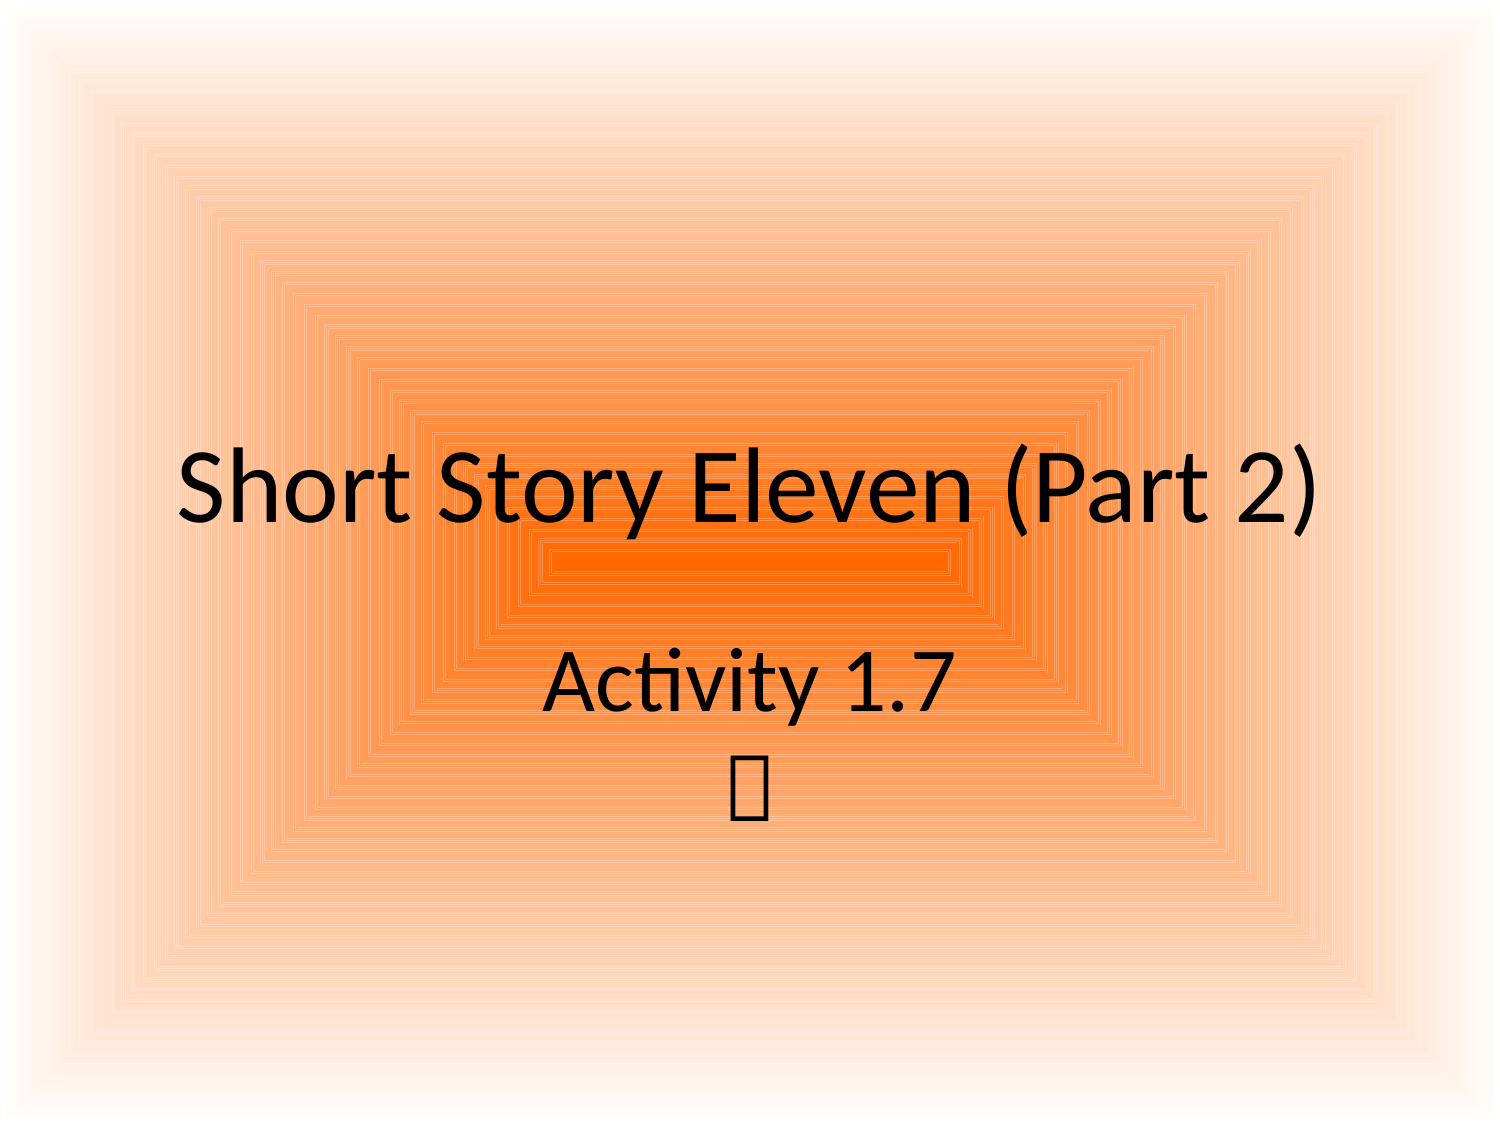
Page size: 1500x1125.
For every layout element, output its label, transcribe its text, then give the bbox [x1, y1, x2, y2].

text_box Activity 1.7  [112, 608, 1388, 850]
title Short Story Eleven (Part 2) [112, 358, 1388, 600]
